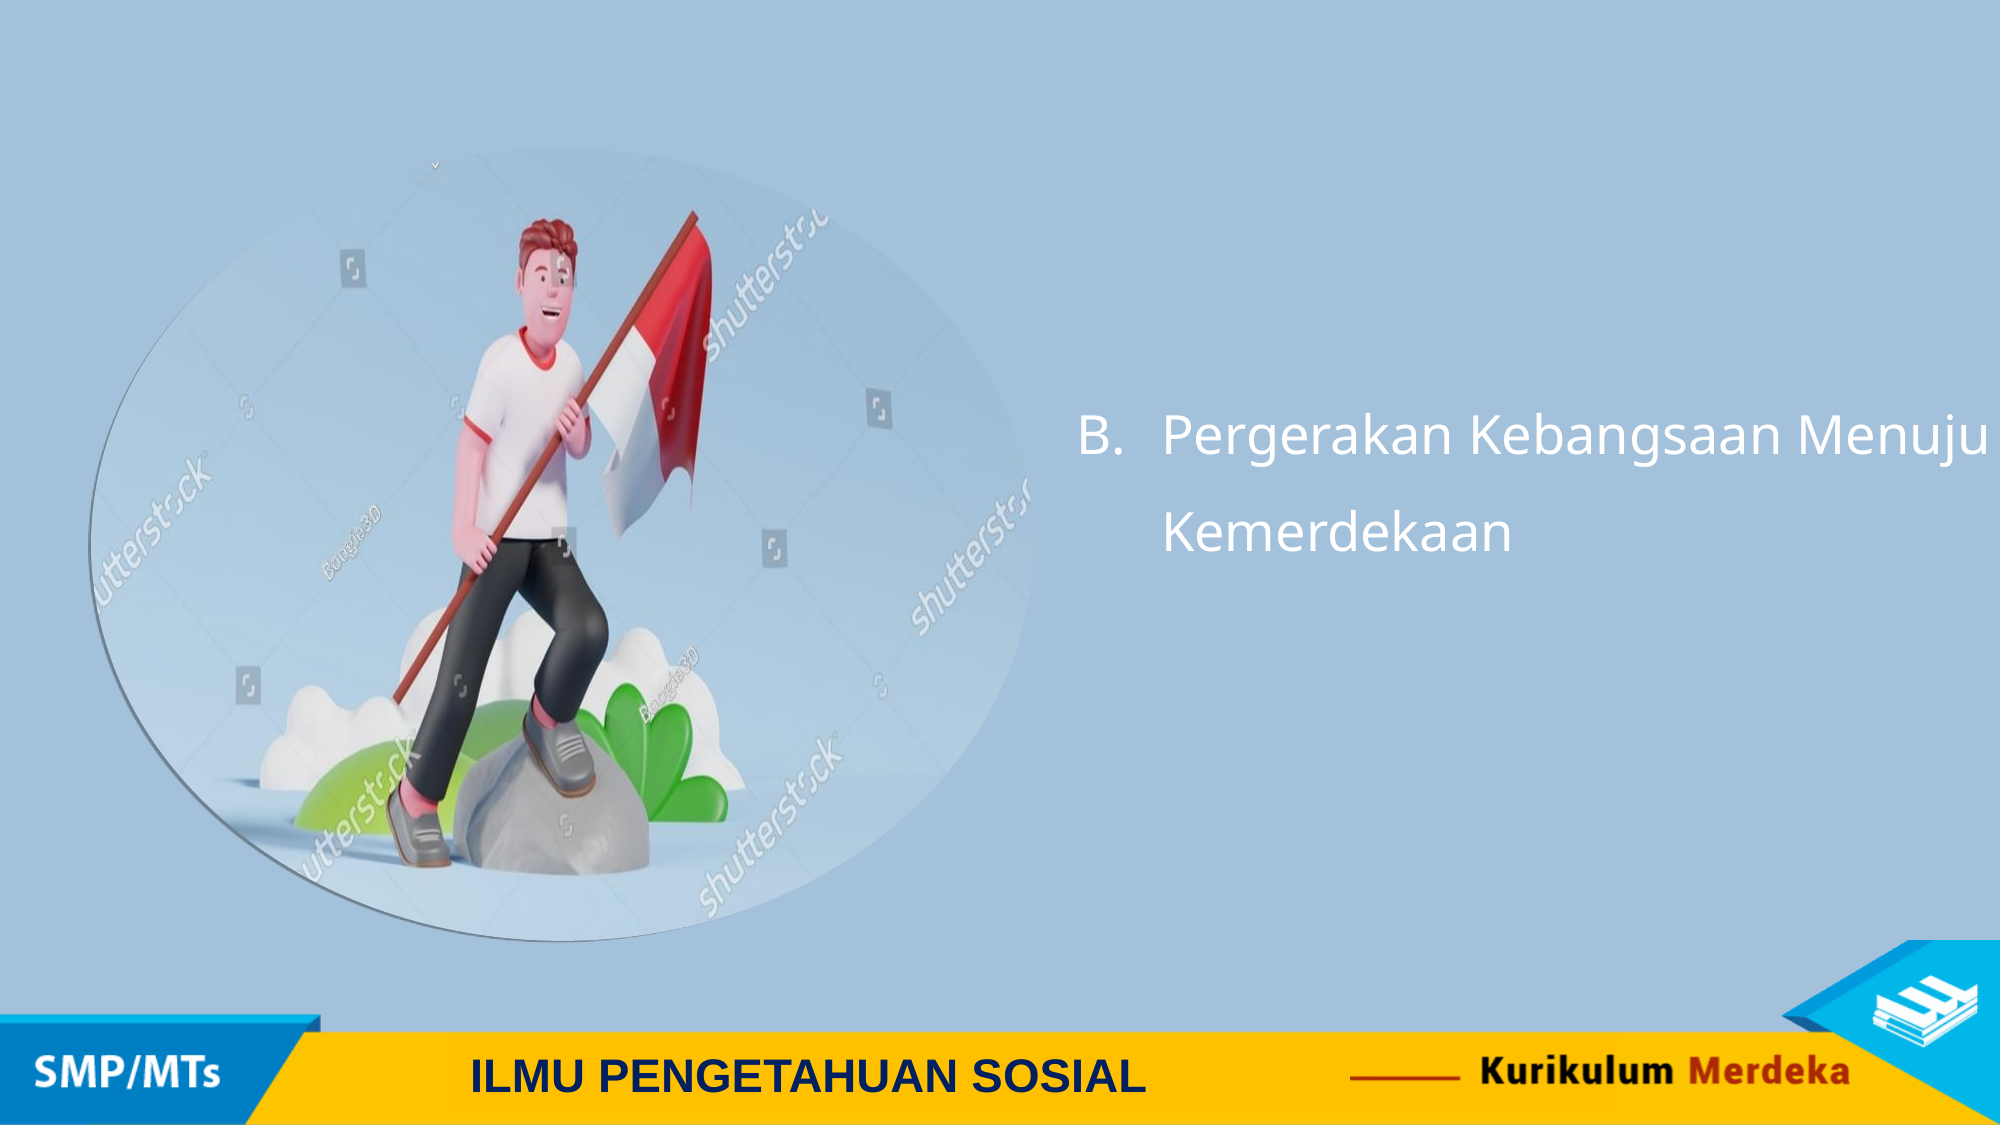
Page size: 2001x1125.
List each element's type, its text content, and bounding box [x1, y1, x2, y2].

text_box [0, 940, 2000, 1125]
picture [90, 148, 1034, 940]
text_box Pergerakan Kebangsaan Menuju Kemerdekaan [1061, 360, 2000, 570]
